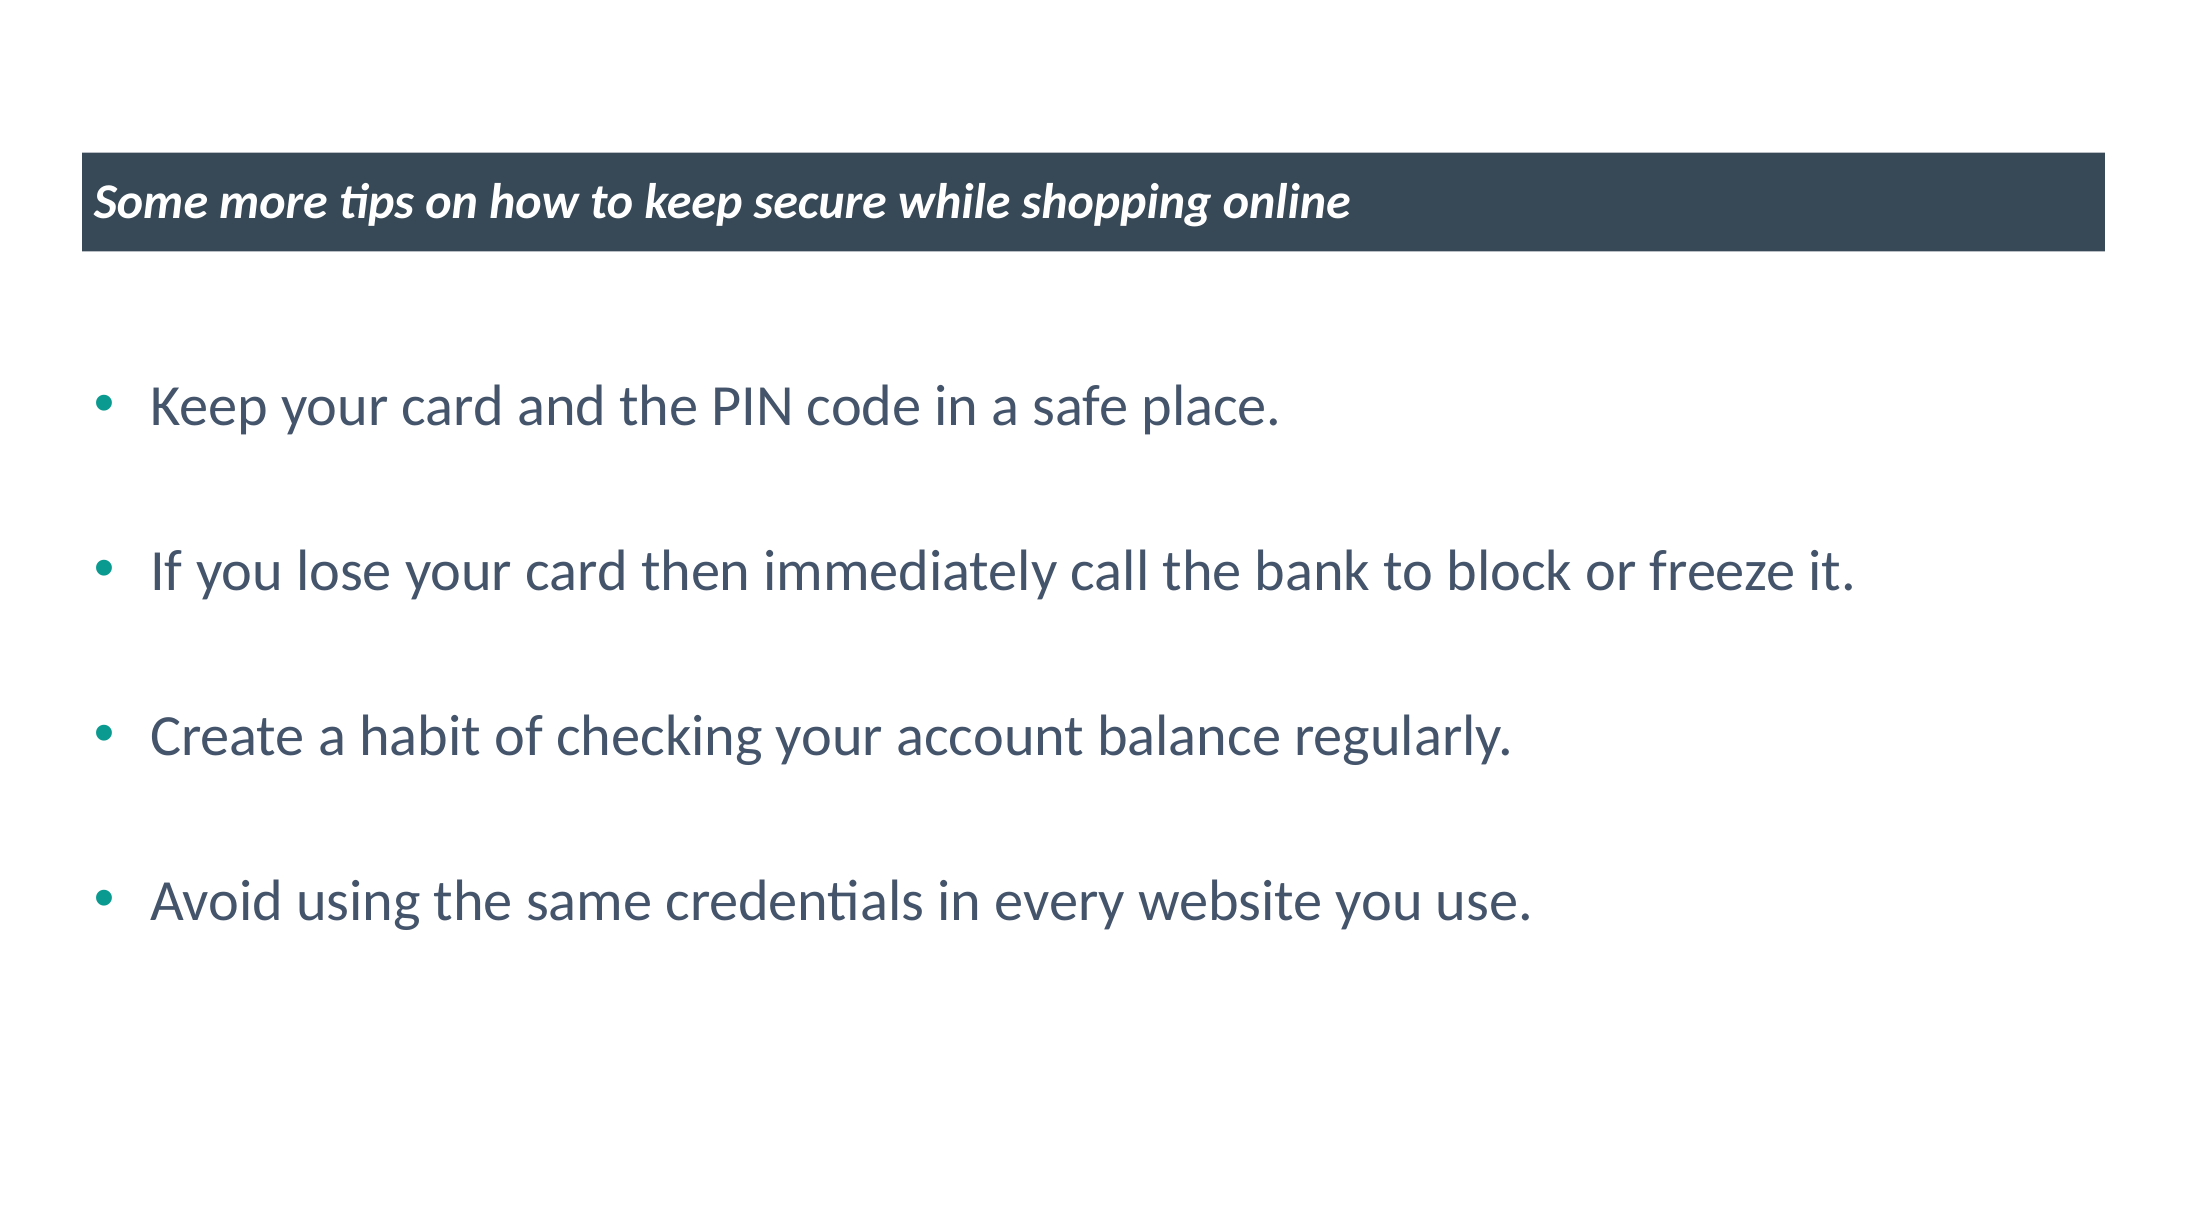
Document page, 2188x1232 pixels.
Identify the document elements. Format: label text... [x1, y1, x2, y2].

list Keep your card and the PIN code in a safe place. If you lose your card then immediately call the bank to block or freeze it. Create a habit of checking your account balance regularly. Avoid using the same credentials in every website you use. [82, 359, 2105, 1108]
list Some more tips on how to keep secure while shopping online [82, 152, 2105, 252]
